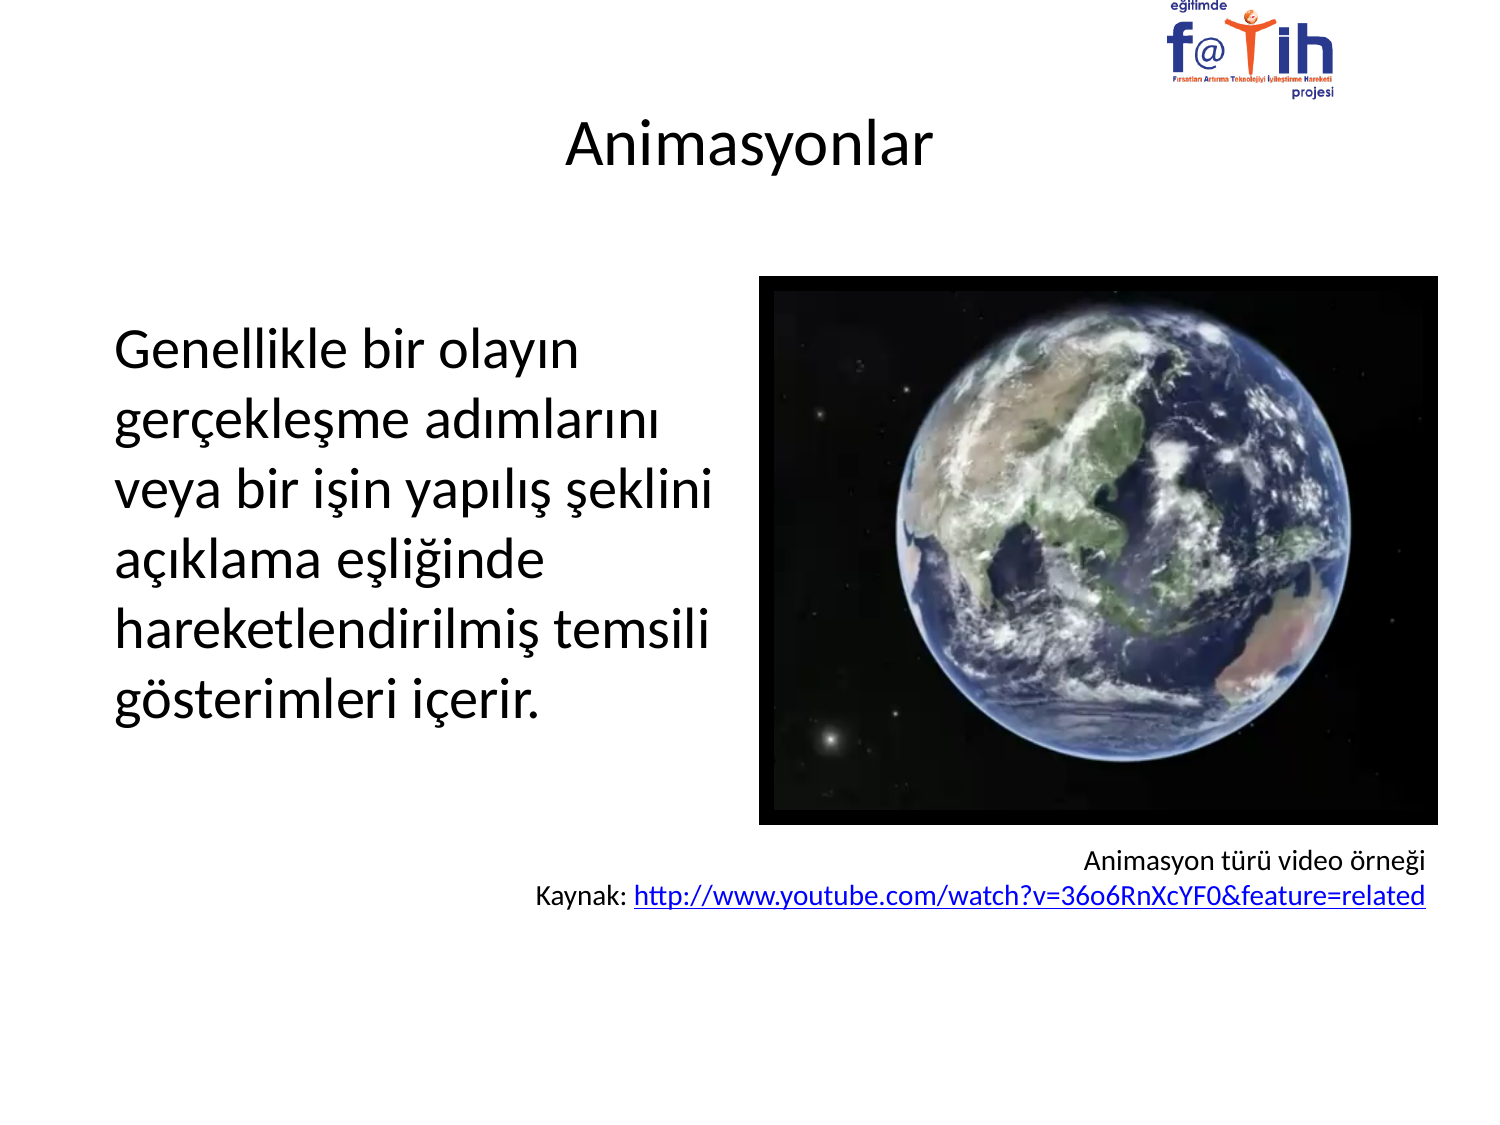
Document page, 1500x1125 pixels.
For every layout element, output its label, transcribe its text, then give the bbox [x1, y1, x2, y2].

picture [1162, 0, 1338, 45]
title Animasyonlar [75, 45, 1425, 233]
picture [773, 290, 1424, 811]
text_box Animasyon türü video örneği Kaynak: http://www.youtube.com/watch?v=36o6RnXcYF0&feature=related [277, 834, 1441, 919]
list Genellikle bir olayın gerçekleşme adımlarını veya bir işin yapılış şeklini açıklama eşliğinde hareketlendirilmiş temsili gösterimleri içerir. [88, 302, 738, 906]
